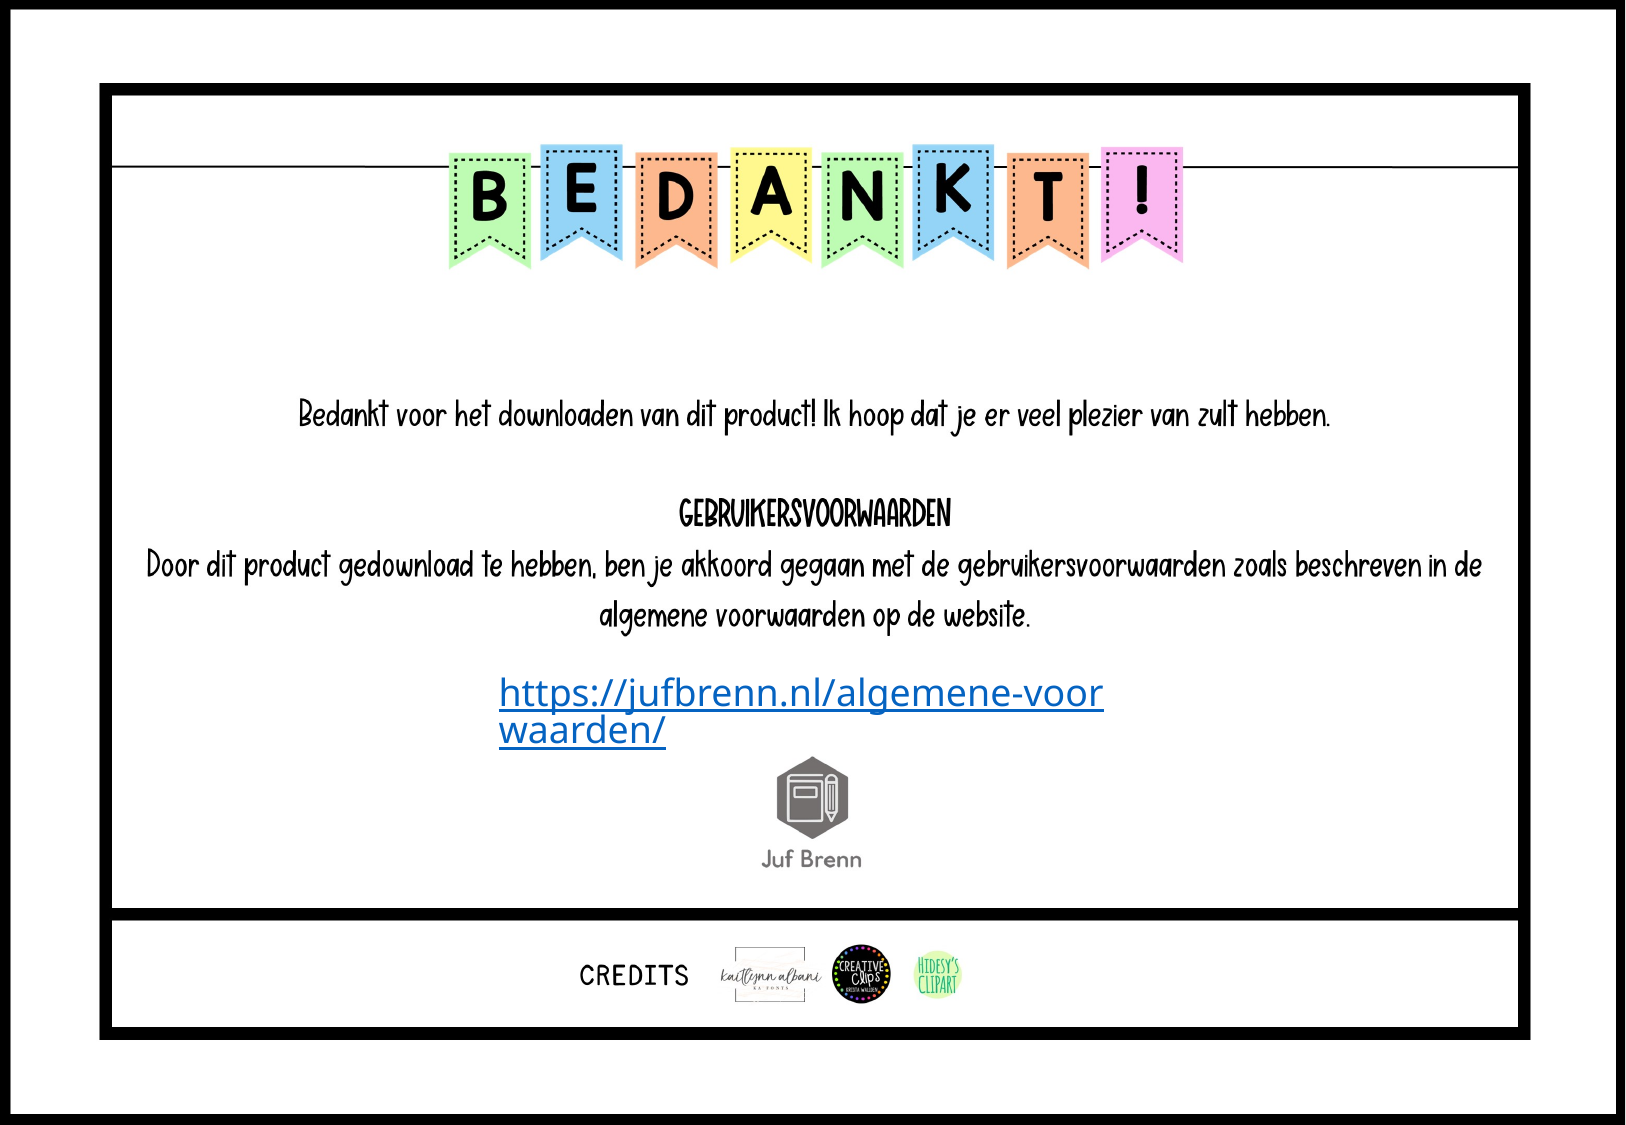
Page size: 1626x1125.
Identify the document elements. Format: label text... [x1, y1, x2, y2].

text_box https://jufbrenn.nl/algemene-voorwaarden/ [483, 661, 1144, 728]
picture [0, 0, 1626, 1125]
